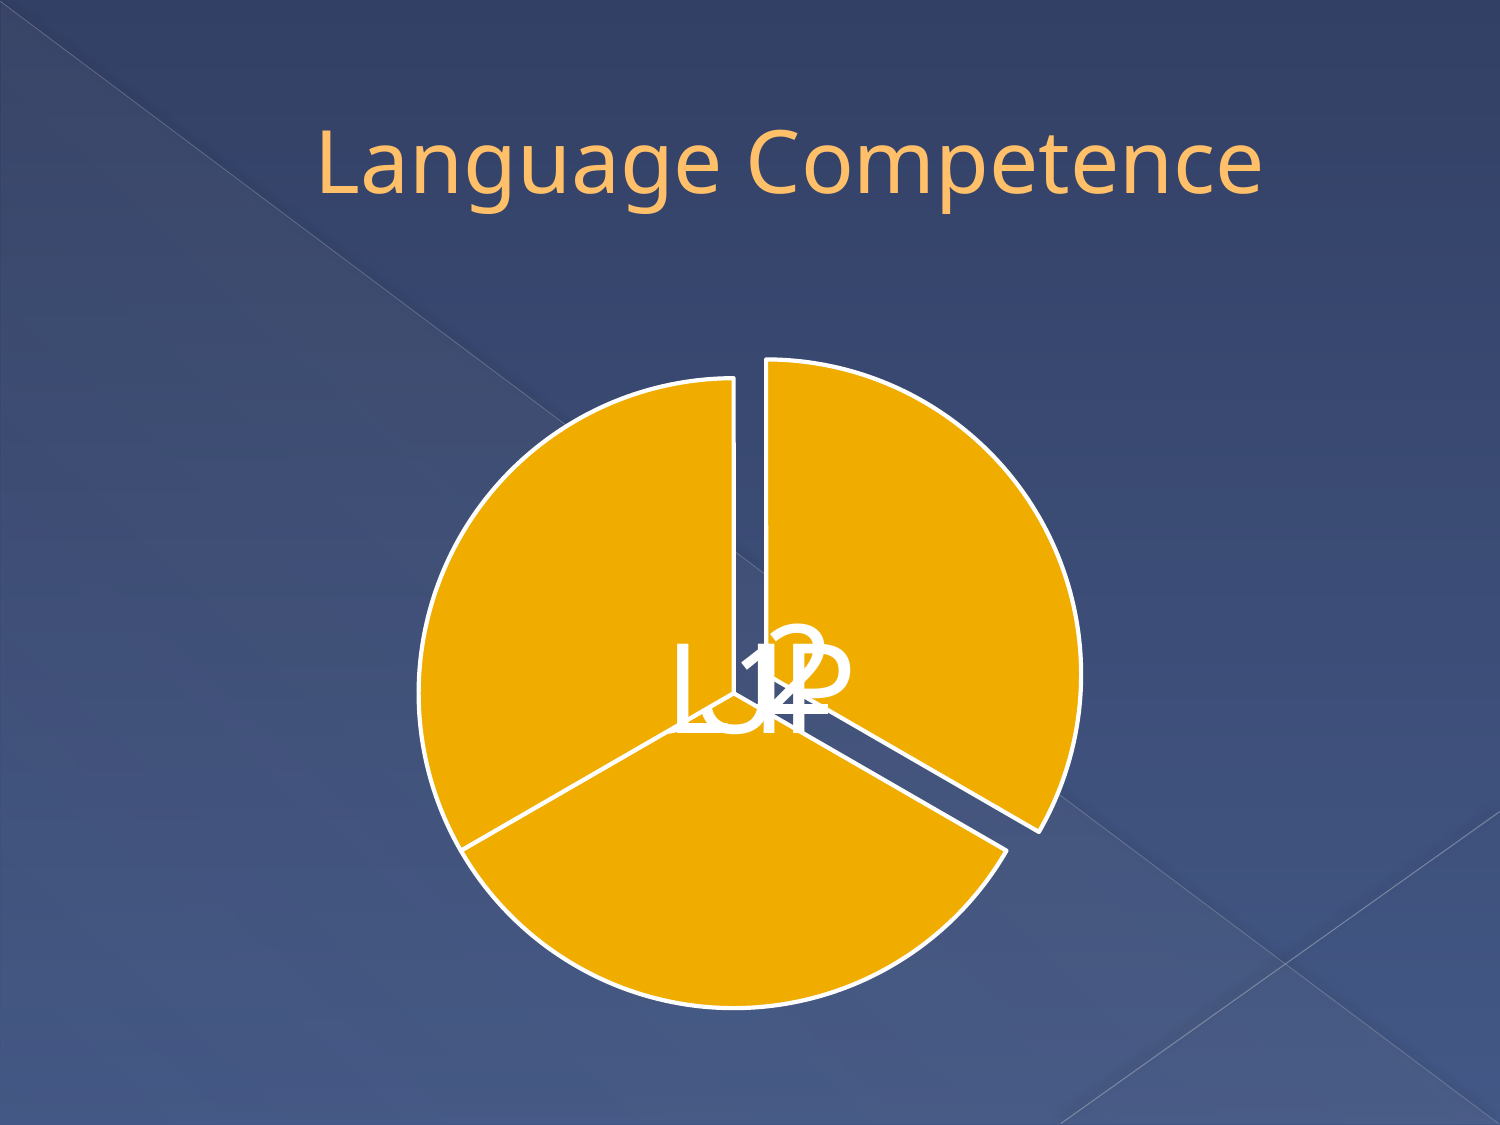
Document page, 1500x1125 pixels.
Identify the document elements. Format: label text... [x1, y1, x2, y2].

title Language Competence [75, 43, 1425, 274]
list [74, 308, 1426, 1060]
